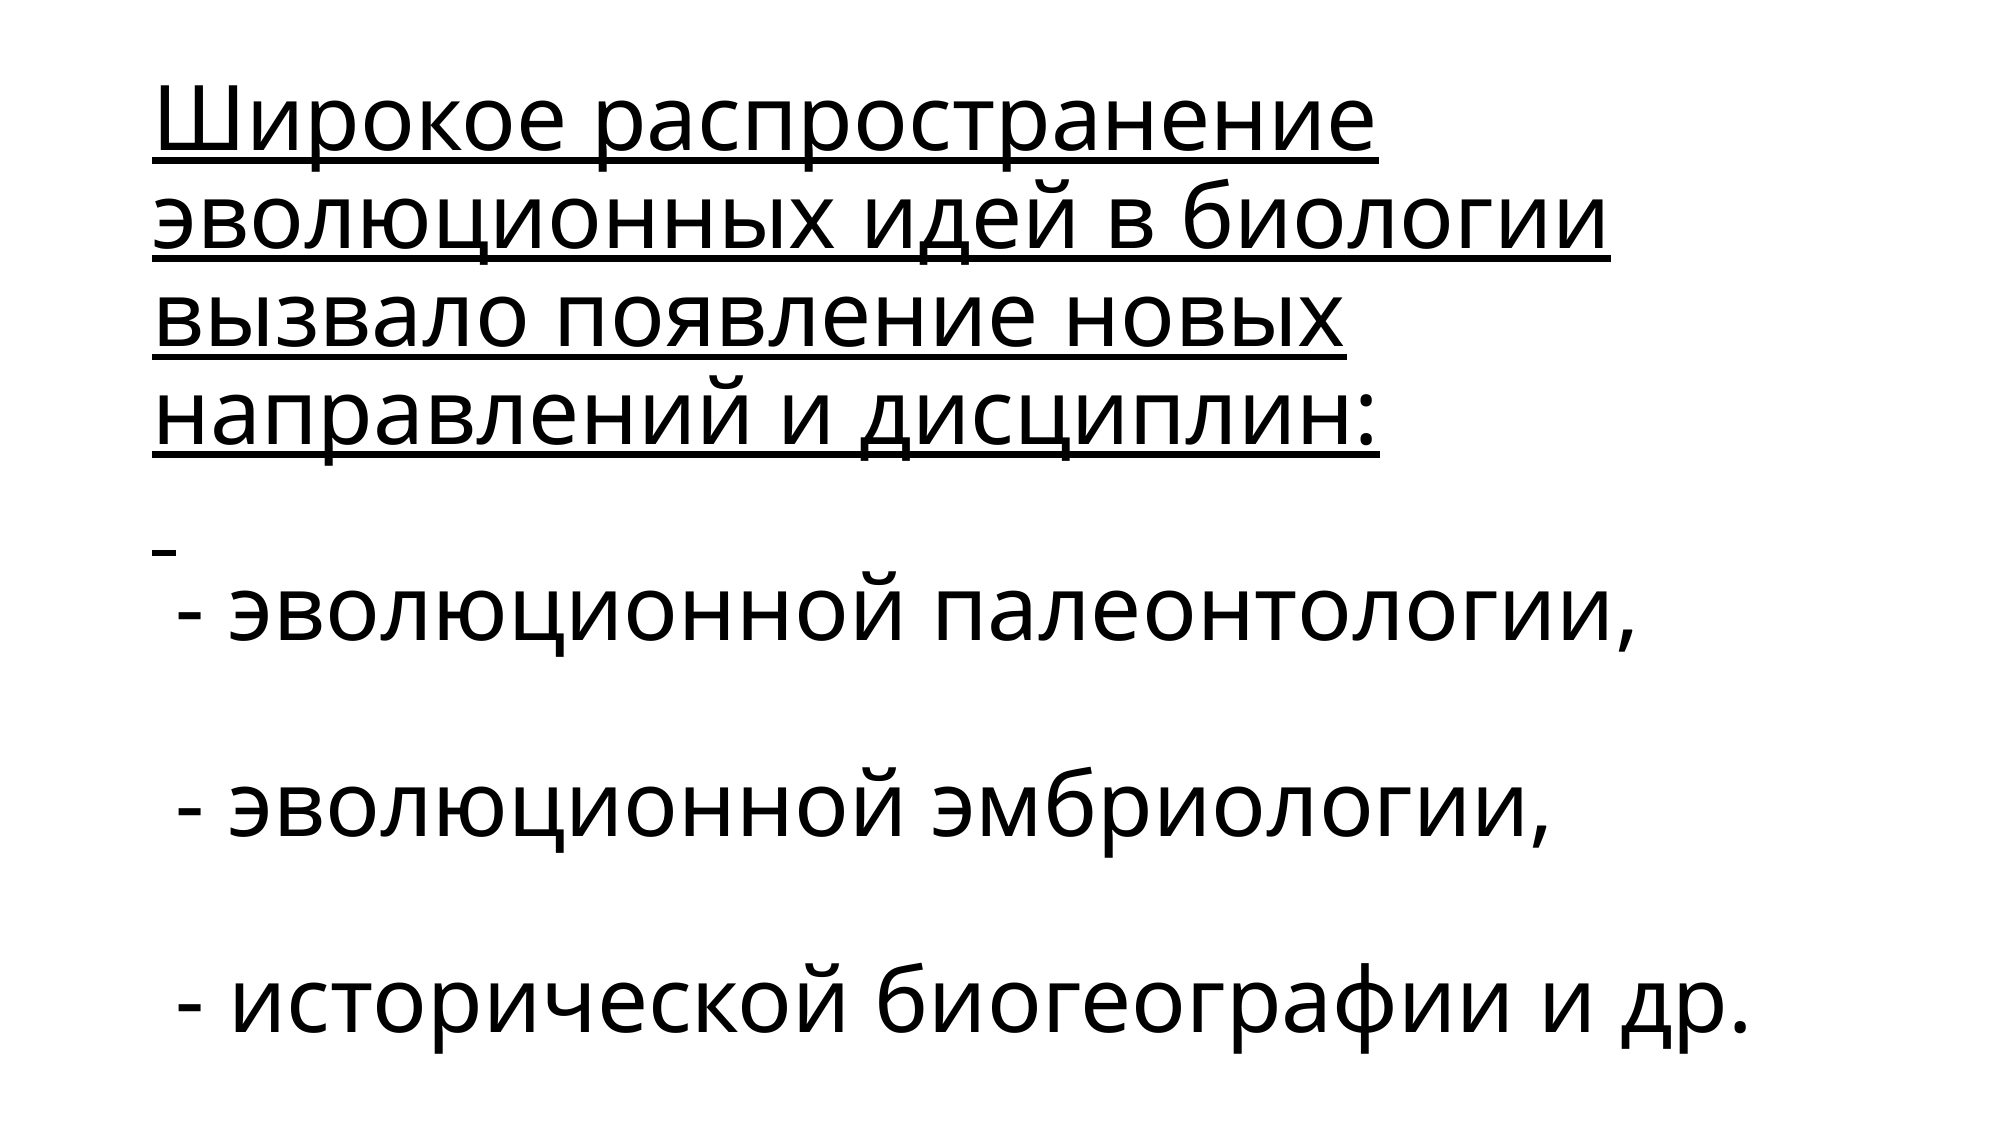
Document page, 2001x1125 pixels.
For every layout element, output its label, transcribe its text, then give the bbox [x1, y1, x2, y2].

title Широкое распространение эволюционных идей в биологии вызвало появление новых направлений и дисциплин: - эволюционной палеонтологии, - эволюционной эмбриологии, - исторической биогеографии и др. [137, 59, 1863, 1065]
